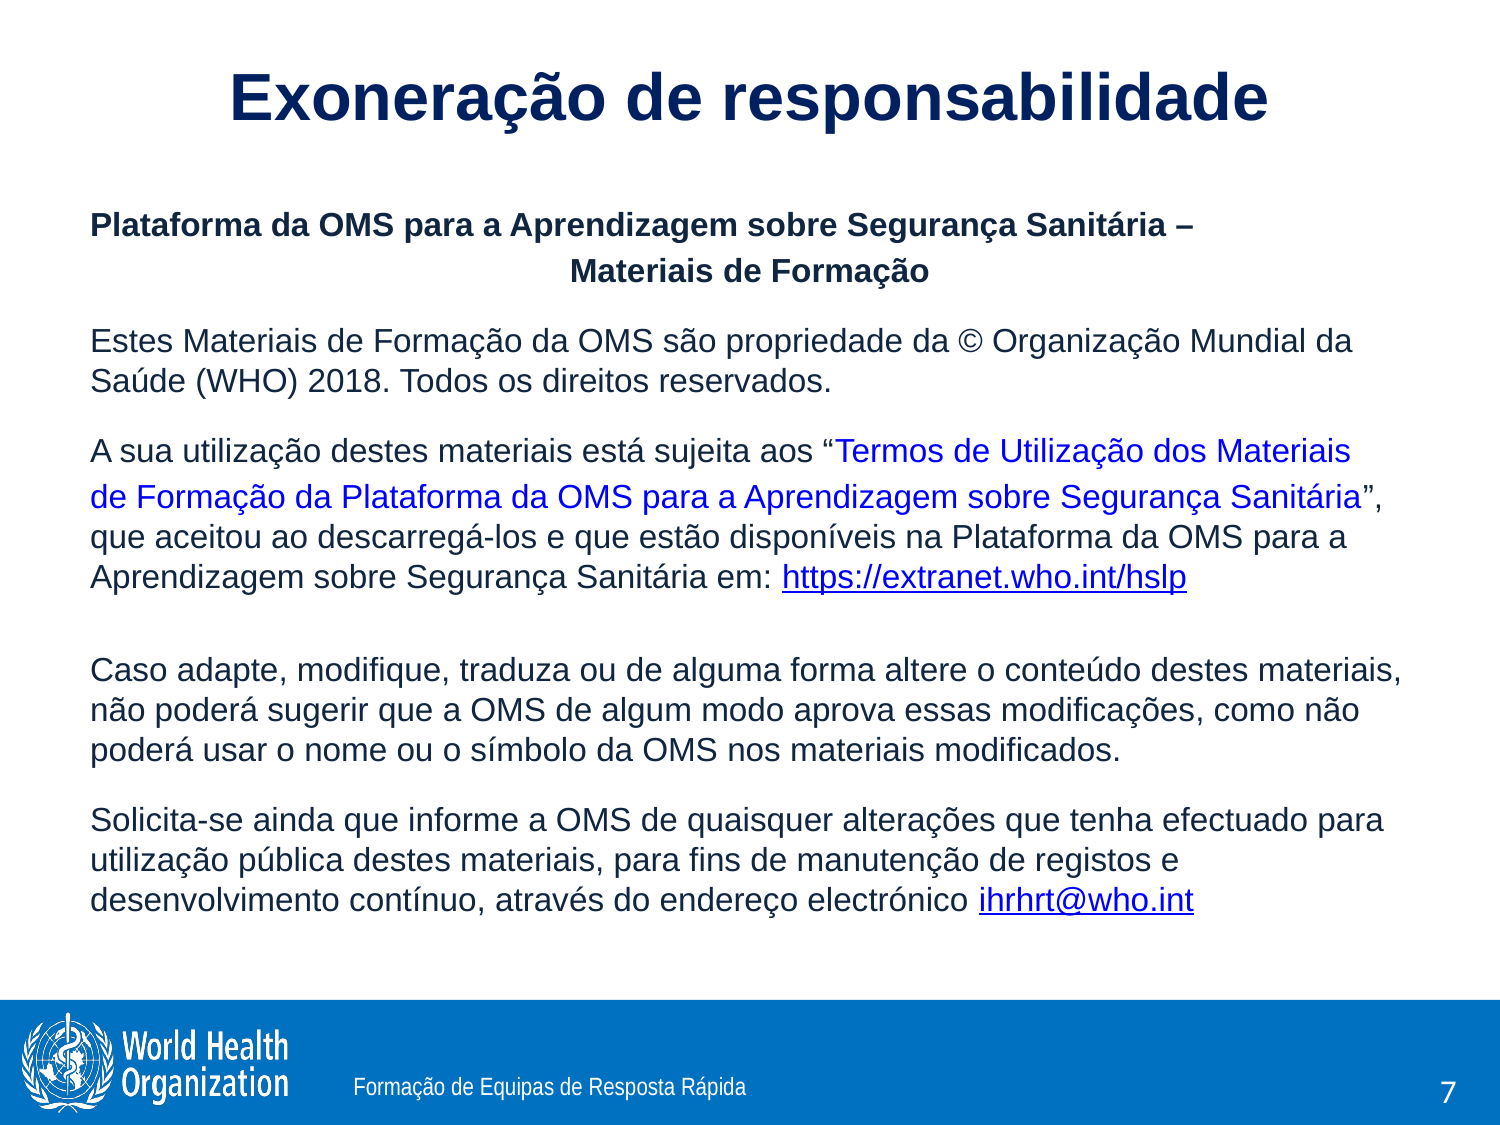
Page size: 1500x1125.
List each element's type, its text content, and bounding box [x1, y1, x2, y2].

text_box Plataforma da OMS para a Aprendizagem sobre Segurança Sanitária – Materiais de Formação Estes Materiais de Formação da OMS são propriedade da © Organização Mundial da Saúde (WHO) 2018. Todos os direitos reservados. A sua utilização destes materiais está sujeita aos “Termos de Utilização dos Materiais de Formação da Plataforma da OMS para a Aprendizagem sobre Segurança Sanitária”, que aceitou ao descarregá-los e que estão disponíveis na Plataforma da OMS para a Aprendizagem sobre Segurança Sanitária em: https://extranet.who.int/hslp Caso adapte, modifique, traduza ou de alguma forma altere o conteúdo destes materiais, não poderá sugerir que a OMS de algum modo aprova essas modificações, como não poderá usar o nome ou o símbolo da OMS nos materiais modificados. Solicita-se ainda que informe a OMS de quaisquer alterações que tenha efectuado para utilização pública destes materiais, para fins de manutenção de registos e desenvolvimento contínuo, através do endereço electrónico ihrhrt@who.int [74, 195, 1425, 938]
text_box Exoneração de responsabilidade [74, 0, 1425, 188]
picture [21, 1012, 288, 1113]
